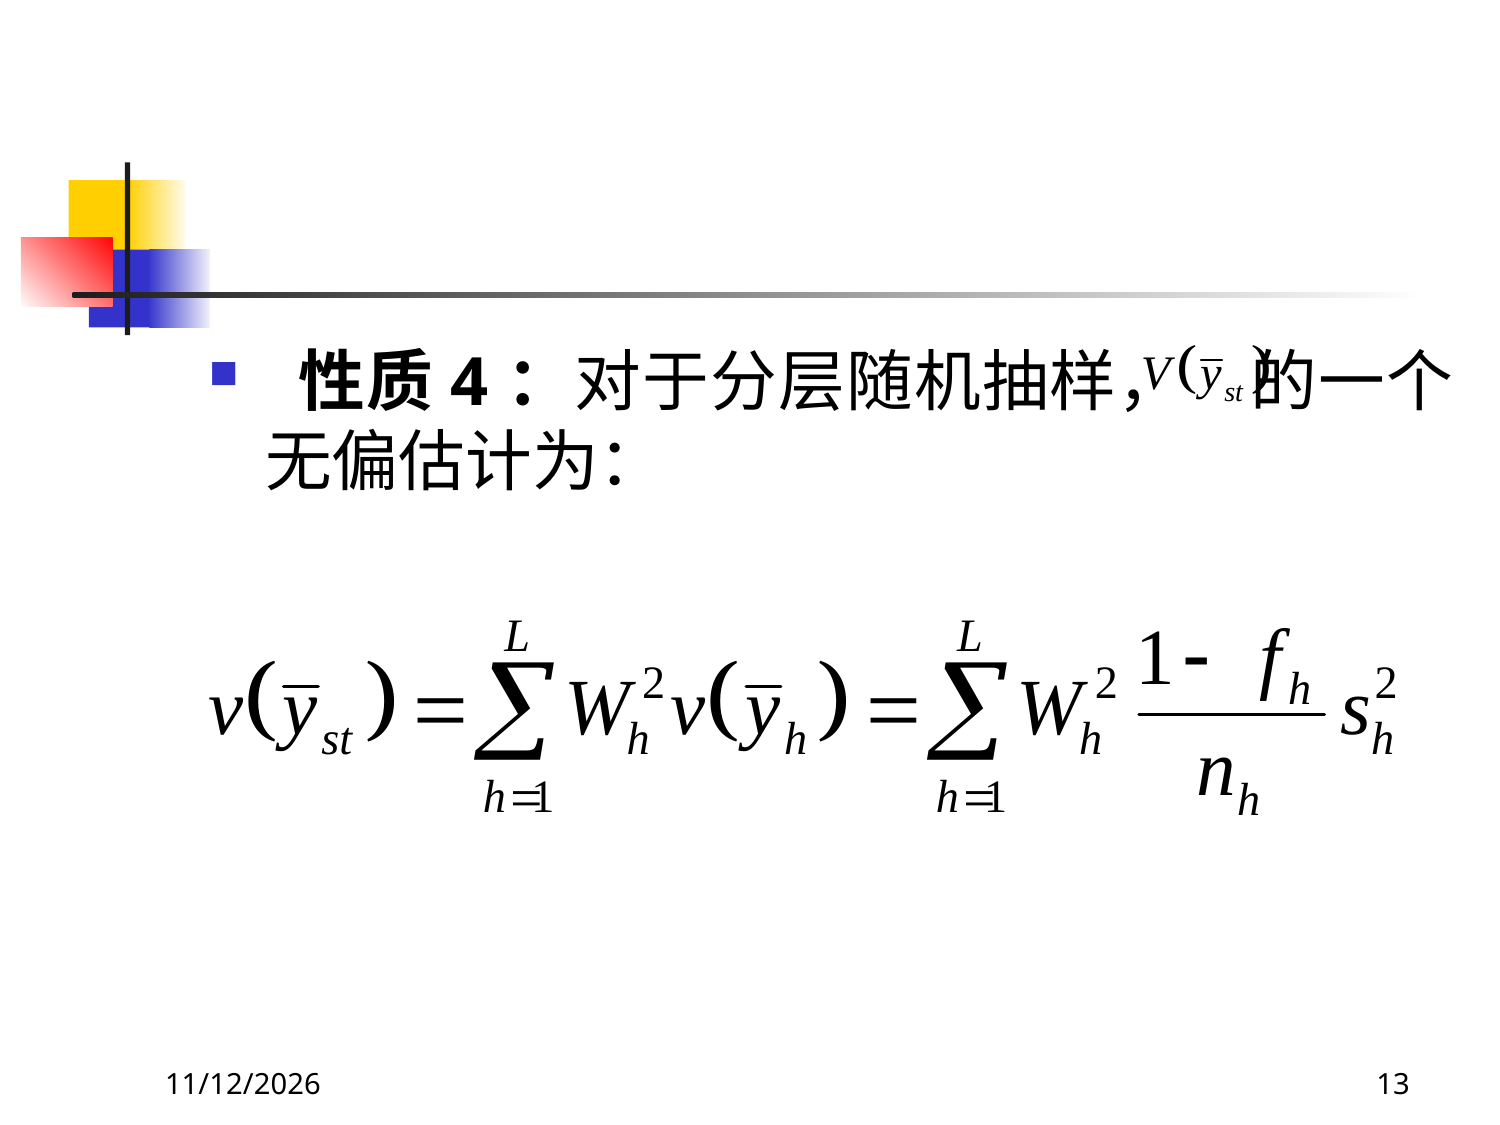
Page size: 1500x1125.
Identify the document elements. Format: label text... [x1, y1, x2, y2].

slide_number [149, 1037, 463, 1113]
list 性质4：对于分层随机抽样， 的一个无偏估计为： [193, 330, 1470, 1007]
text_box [194, 601, 1422, 835]
slide_number 13 [1112, 1037, 1426, 1113]
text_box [1137, 337, 1276, 414]
